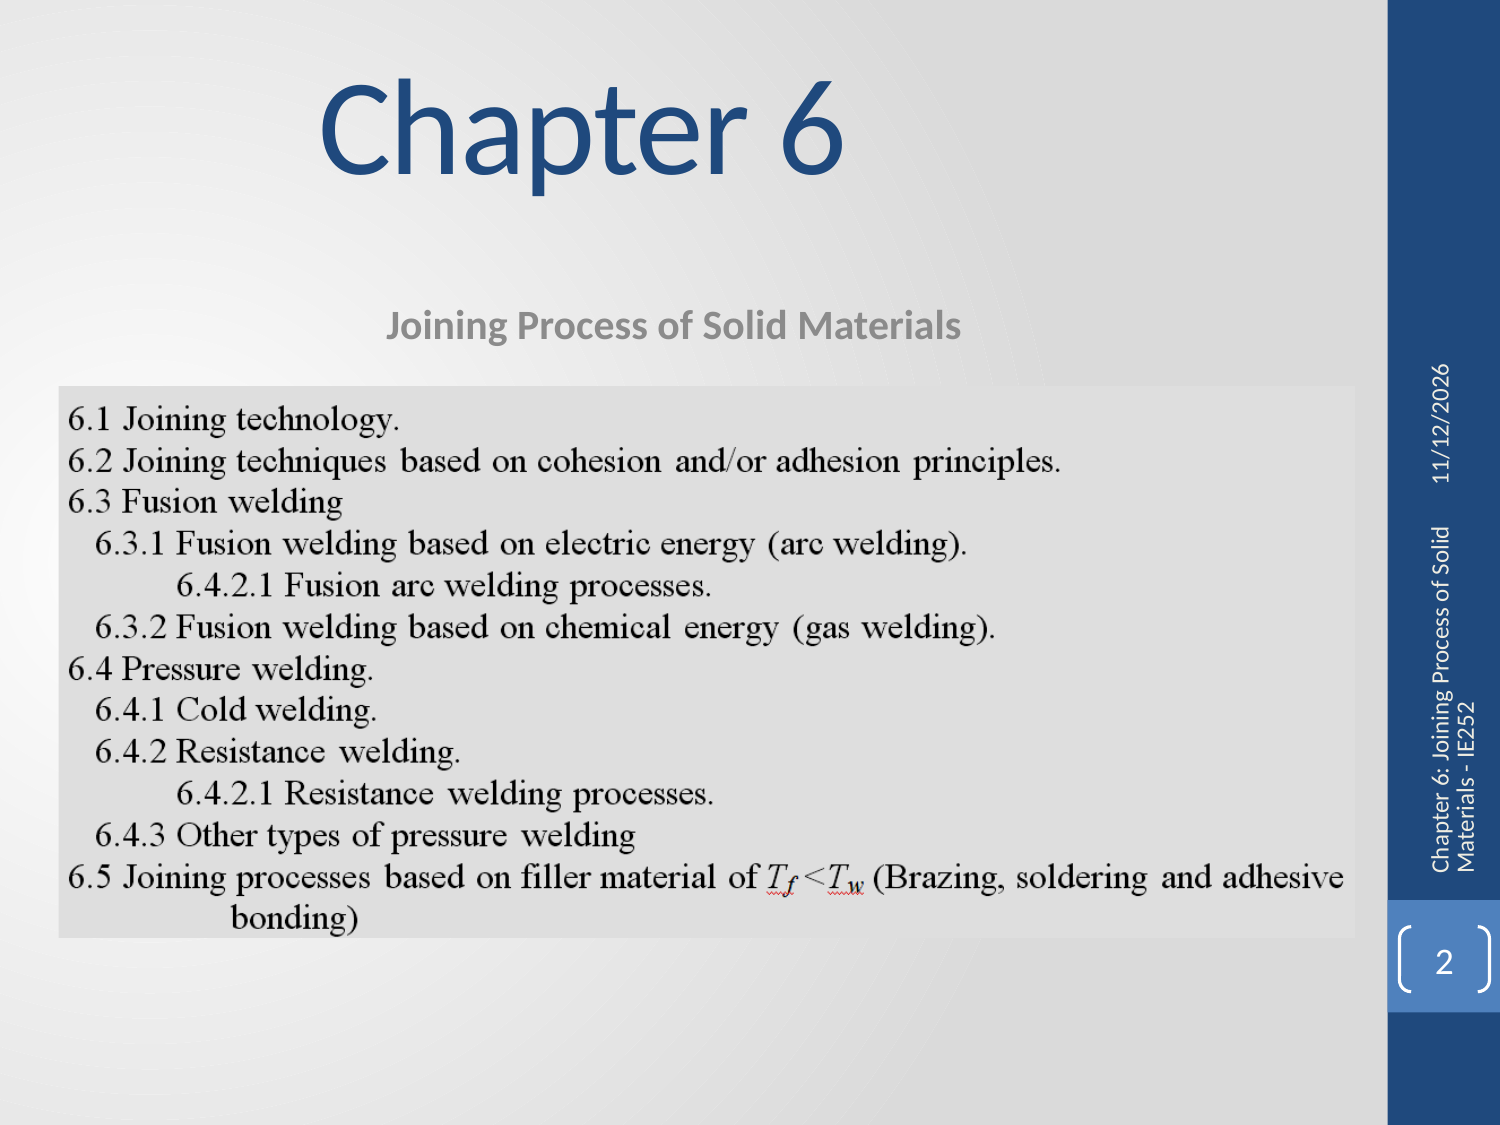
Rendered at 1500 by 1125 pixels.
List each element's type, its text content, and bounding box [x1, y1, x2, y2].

picture [58, 386, 1356, 938]
slide_number 2 [1397, 925, 1492, 994]
text_box Chapter 6 Joining Process of Solid Materials [70, 187, 1346, 375]
footer Chapter 6: Joining Process of Solid Materials - IE252 [1408, 500, 1469, 889]
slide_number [1408, 100, 1469, 500]
